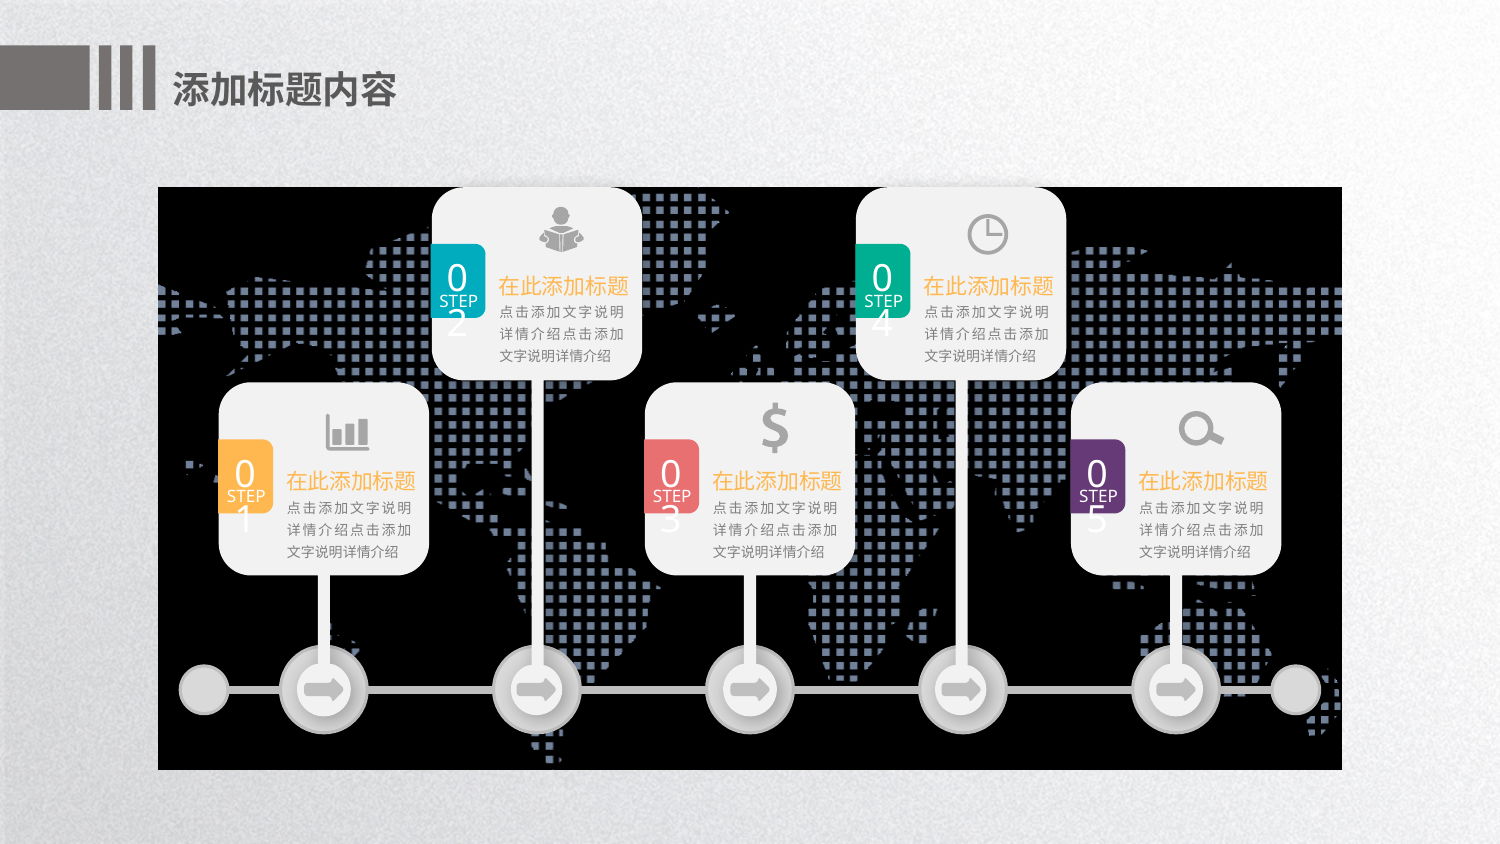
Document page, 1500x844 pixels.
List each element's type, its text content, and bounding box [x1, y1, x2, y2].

text_box [0, 44, 91, 111]
text_box 添加标题内容 [157, 45, 469, 119]
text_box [420, 187, 651, 716]
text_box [633, 382, 865, 717]
text_box [142, 44, 156, 111]
text_box [98, 44, 112, 111]
text_box [119, 44, 133, 111]
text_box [207, 382, 439, 717]
picture [0, 0, 1500, 844]
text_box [845, 187, 1076, 716]
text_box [1059, 382, 1291, 717]
